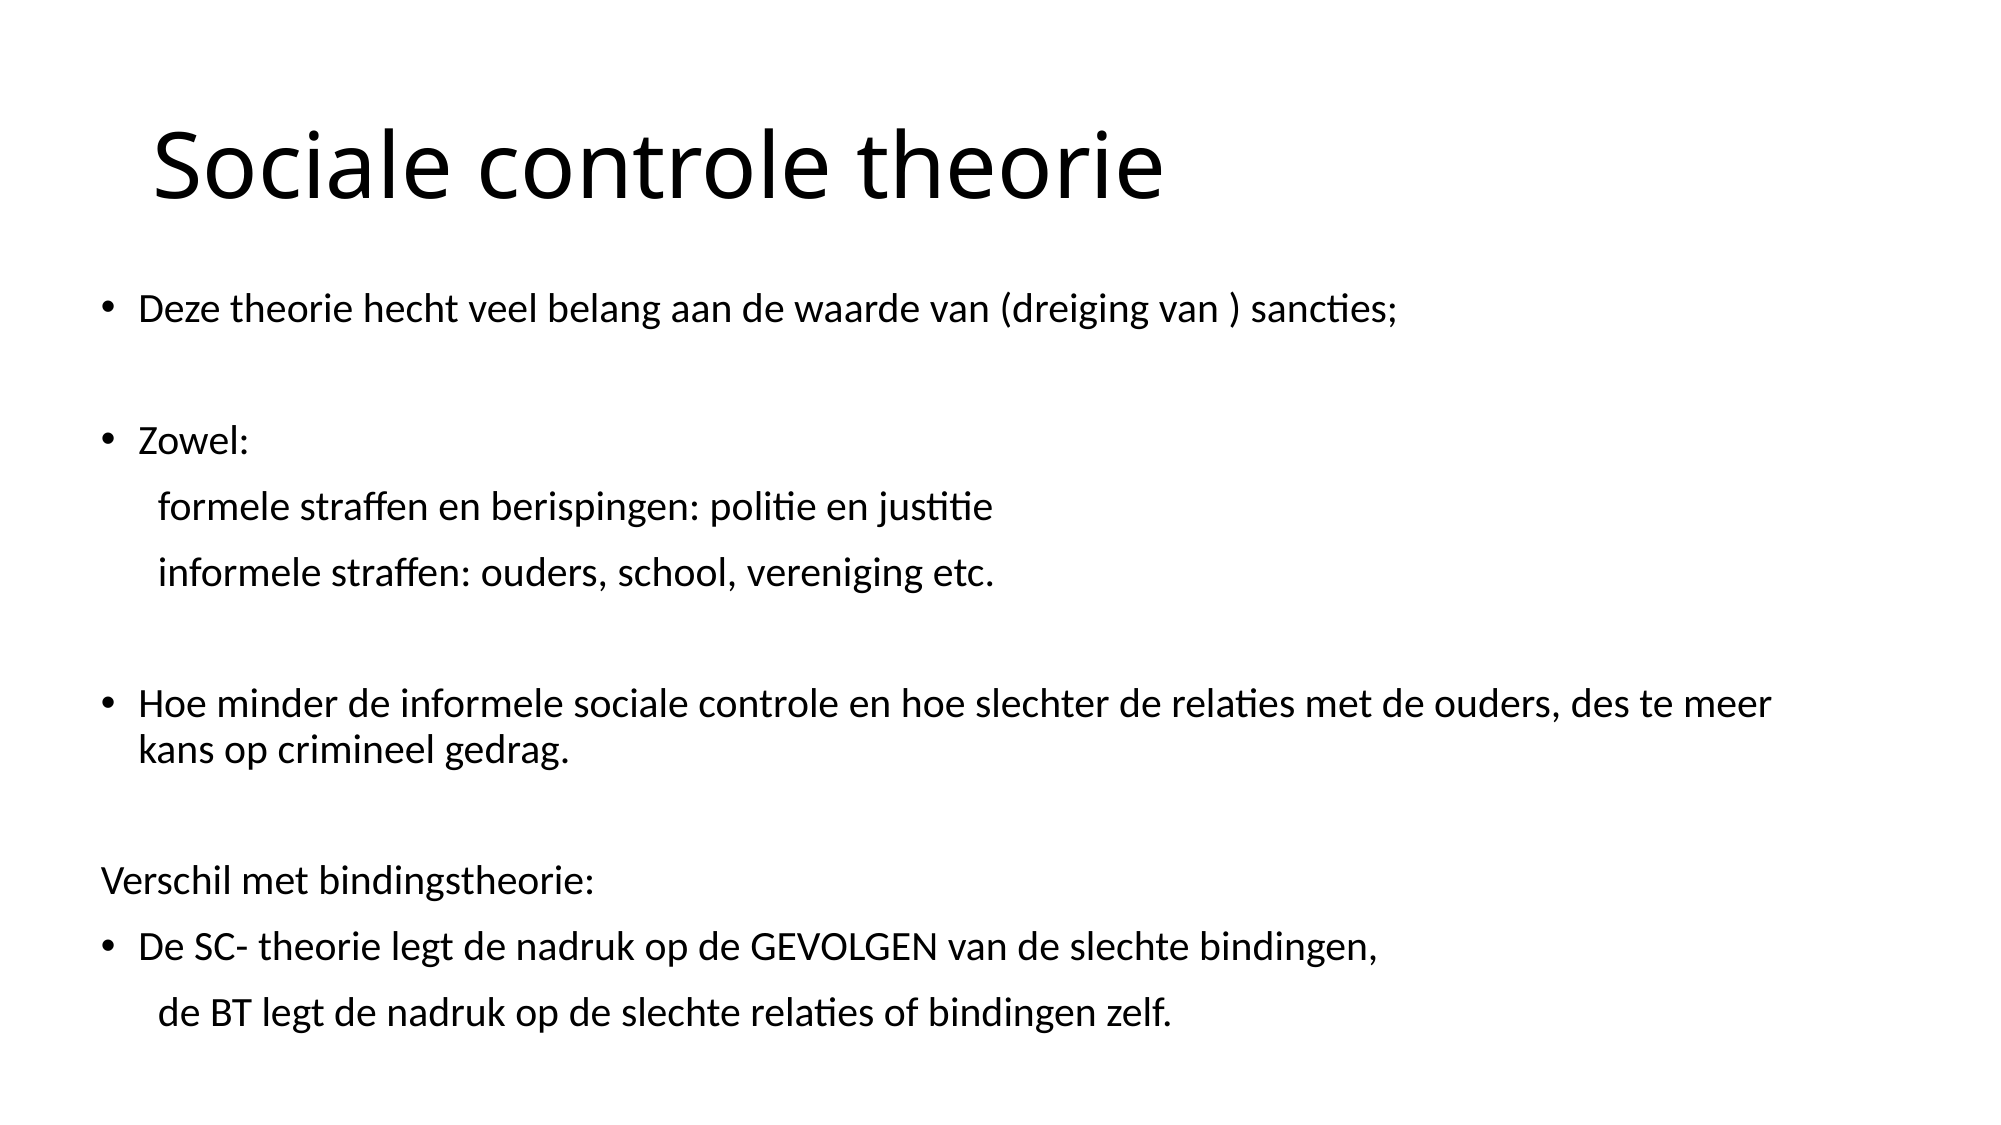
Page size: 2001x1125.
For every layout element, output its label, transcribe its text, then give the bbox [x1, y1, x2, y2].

list Deze theorie hecht veel belang aan de waarde van (dreiging van ) sancties; Zowel: formele straffen en berispingen: politie en justitie informele straffen: ouders, school, vereniging etc. Hoe minder de informele sociale controle en hoe slechter de relaties met de ouders, des te meer kans op crimineel gedrag. Verschil met bindingstheorie: De SC- theorie legt de nadruk op de GEVOLGEN van de slechte bindingen, de BT legt de nadruk op de slechte relaties of bindingen zelf. [85, 208, 1828, 1059]
title Sociale controle theorie [137, 59, 1863, 278]
